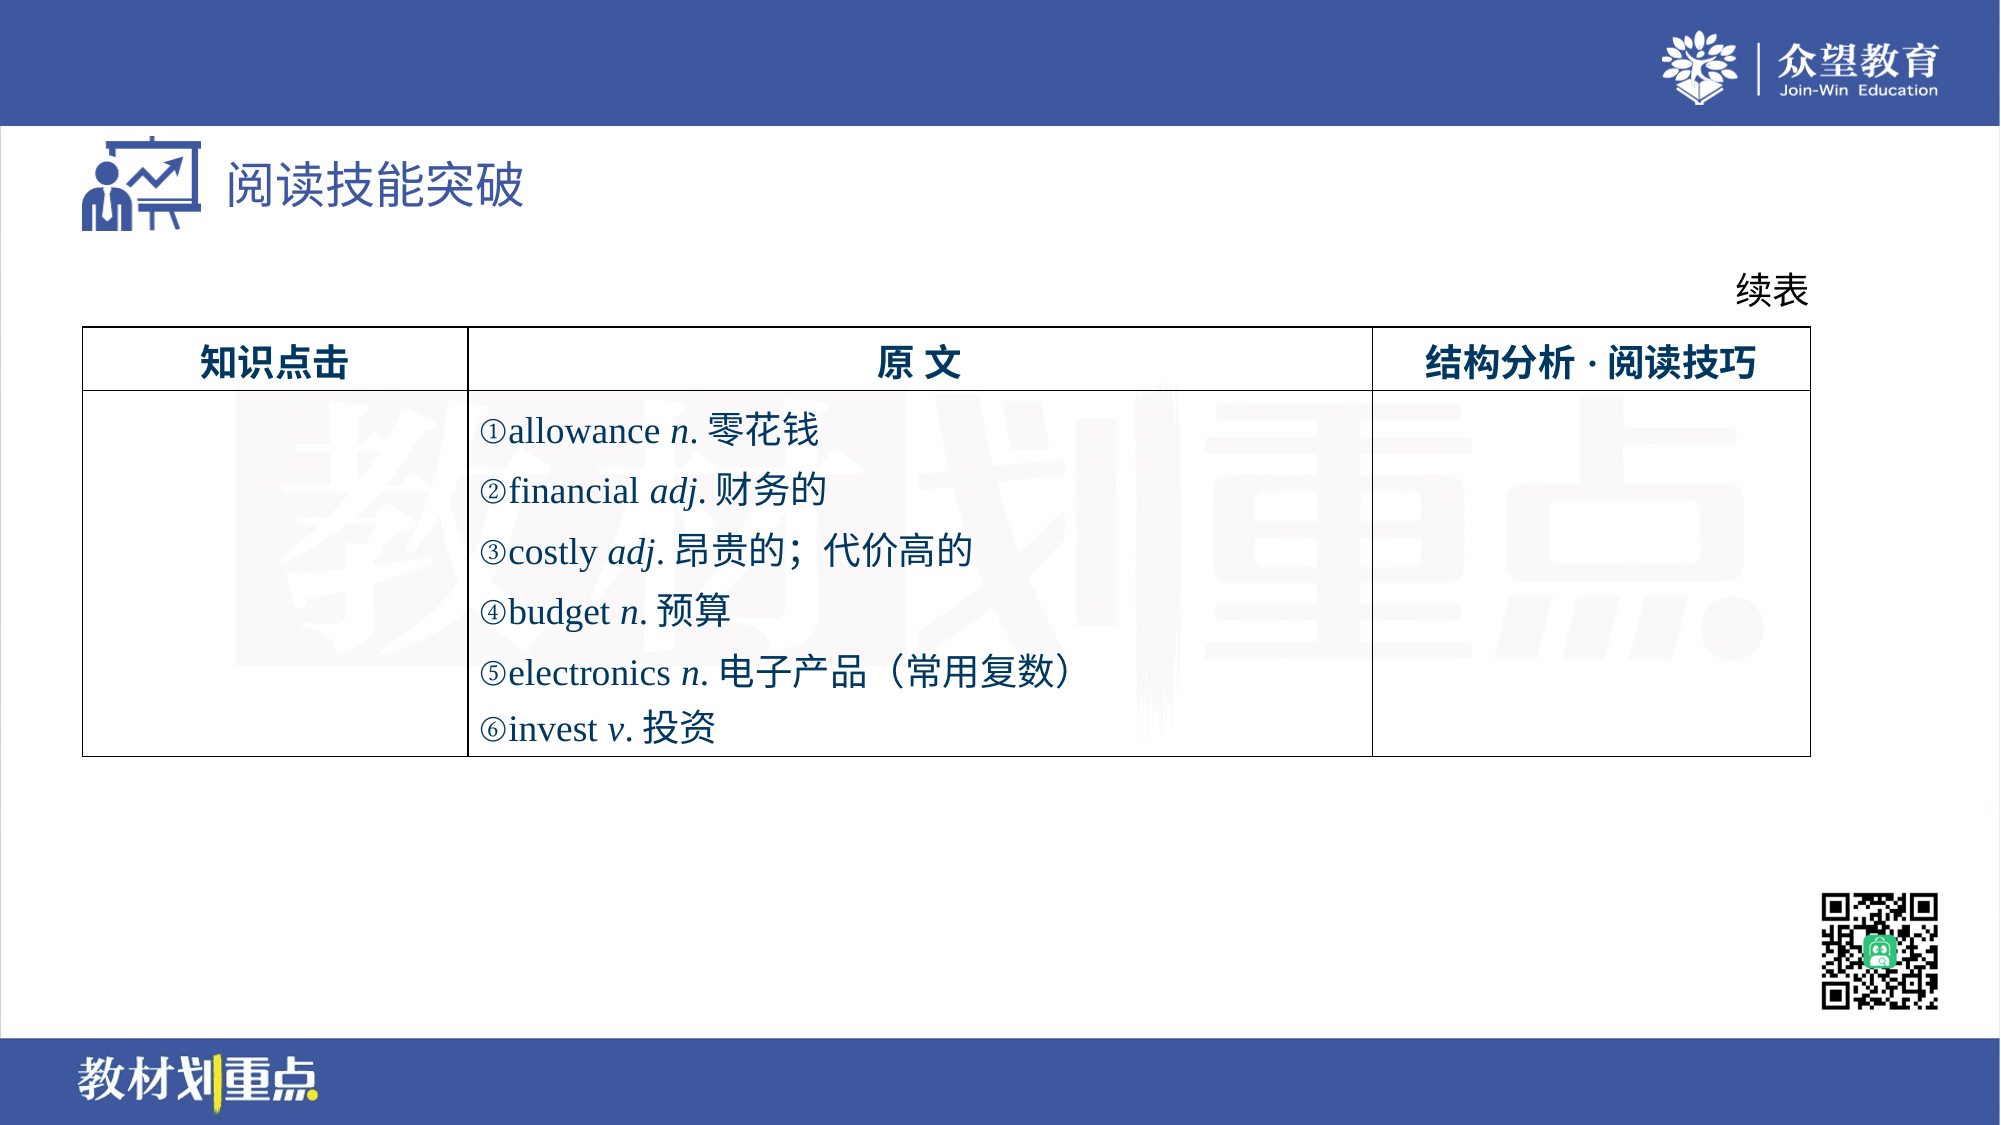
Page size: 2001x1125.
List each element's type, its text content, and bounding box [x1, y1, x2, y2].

text_box 续表 [1734, 247, 1811, 312]
table_header 知识点击 [83, 328, 467, 390]
table_header 结构分析·阅读技巧 [1373, 328, 1810, 390]
table_header 原 文 [469, 328, 1372, 390]
table_cell ①allowance n.零花钱 ②financial adj.财务的 ③costly adj.昂贵的；代价高的 ④budget n.预算 ⑤electronics n.电子产品（常用复数） ⑥invest v.投资 [469, 391, 1372, 756]
table_cell [83, 391, 467, 756]
picture [0, 0, 2000, 1125]
table_cell [1373, 391, 1810, 756]
